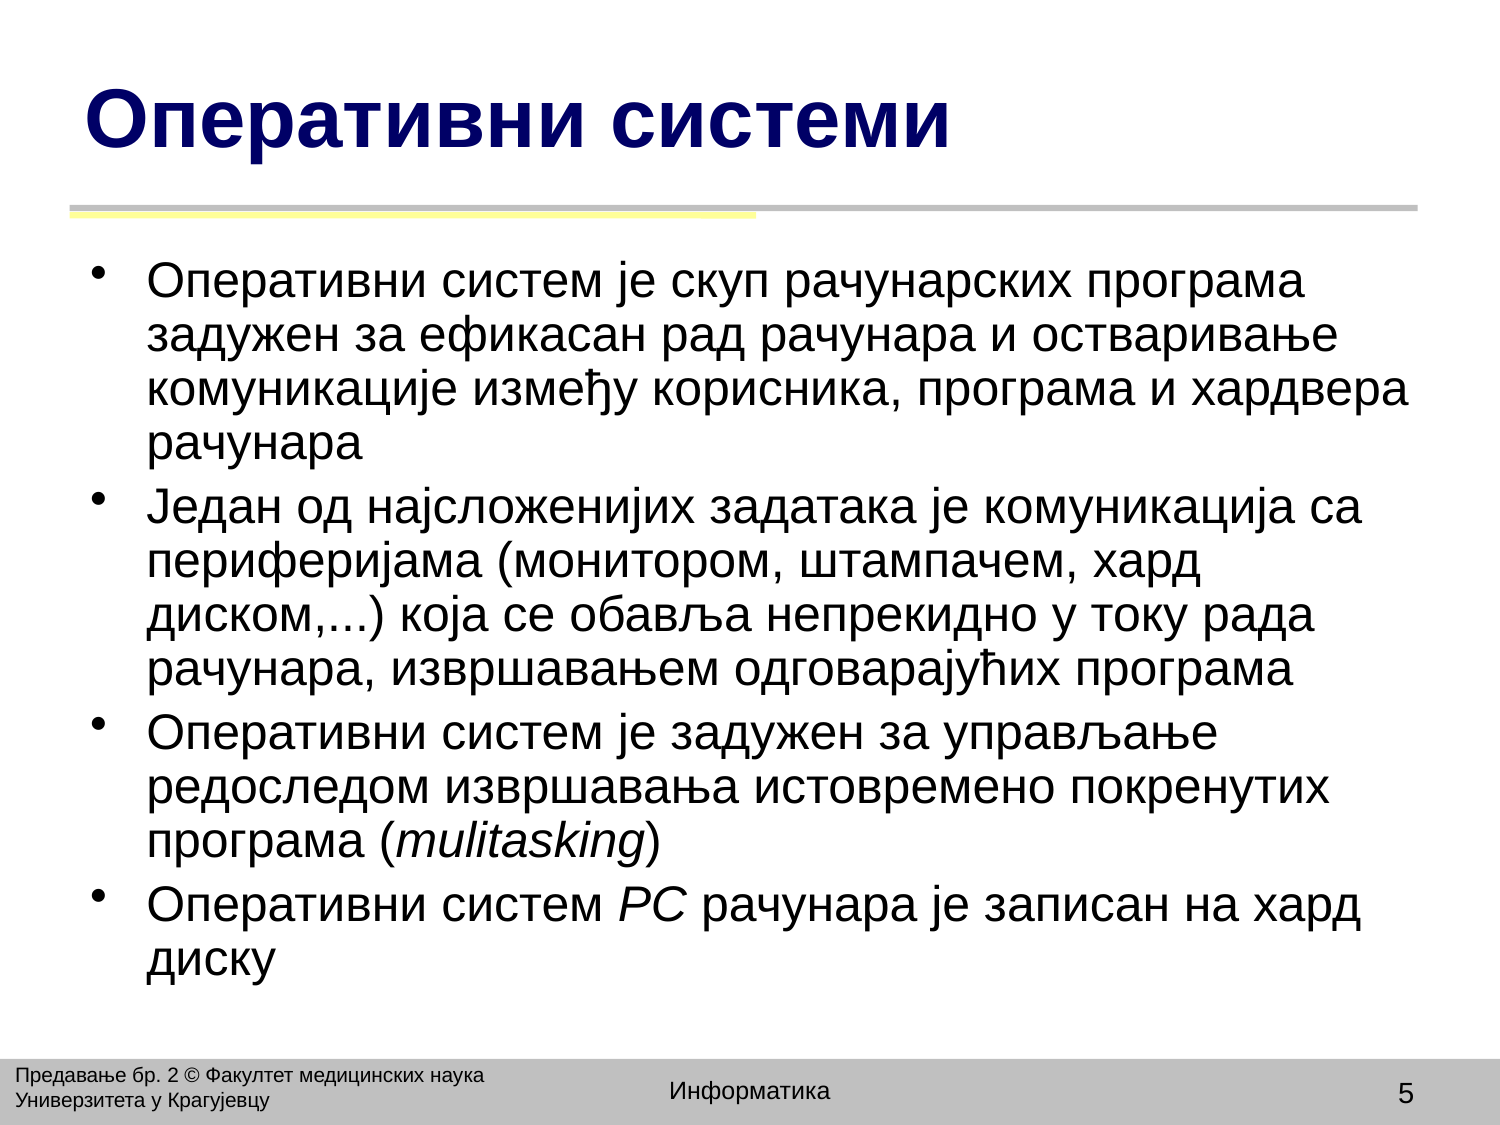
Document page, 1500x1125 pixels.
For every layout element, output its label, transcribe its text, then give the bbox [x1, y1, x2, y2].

footer Информатика [512, 1066, 988, 1125]
title Оперативни системи [69, 19, 1426, 208]
slide_number 5 [1079, 1066, 1430, 1125]
list Оперативни систем је скуп рачунарских програма задужен за ефикасан рад рачунара и остваривање комуникације између корисника, програма и хардвера рачунара Један од најсложенијих задатака је комуникација са периферијама (монитором, штампачем, хард диском,...) која се обавља непрекидно у току рада рачунара, извршавањем одговарајућих програма Оперативни систем је задужен за управљање редоследом извршавања истовремено покренутих програма (mulitasking) Оперативни систем PC рачунара је записан на хард диску [74, 246, 1426, 1023]
slide_number Предавање бр. 2 © Факултет медицинских наука Универзитета у Крагујевцу [0, 1053, 607, 1108]
